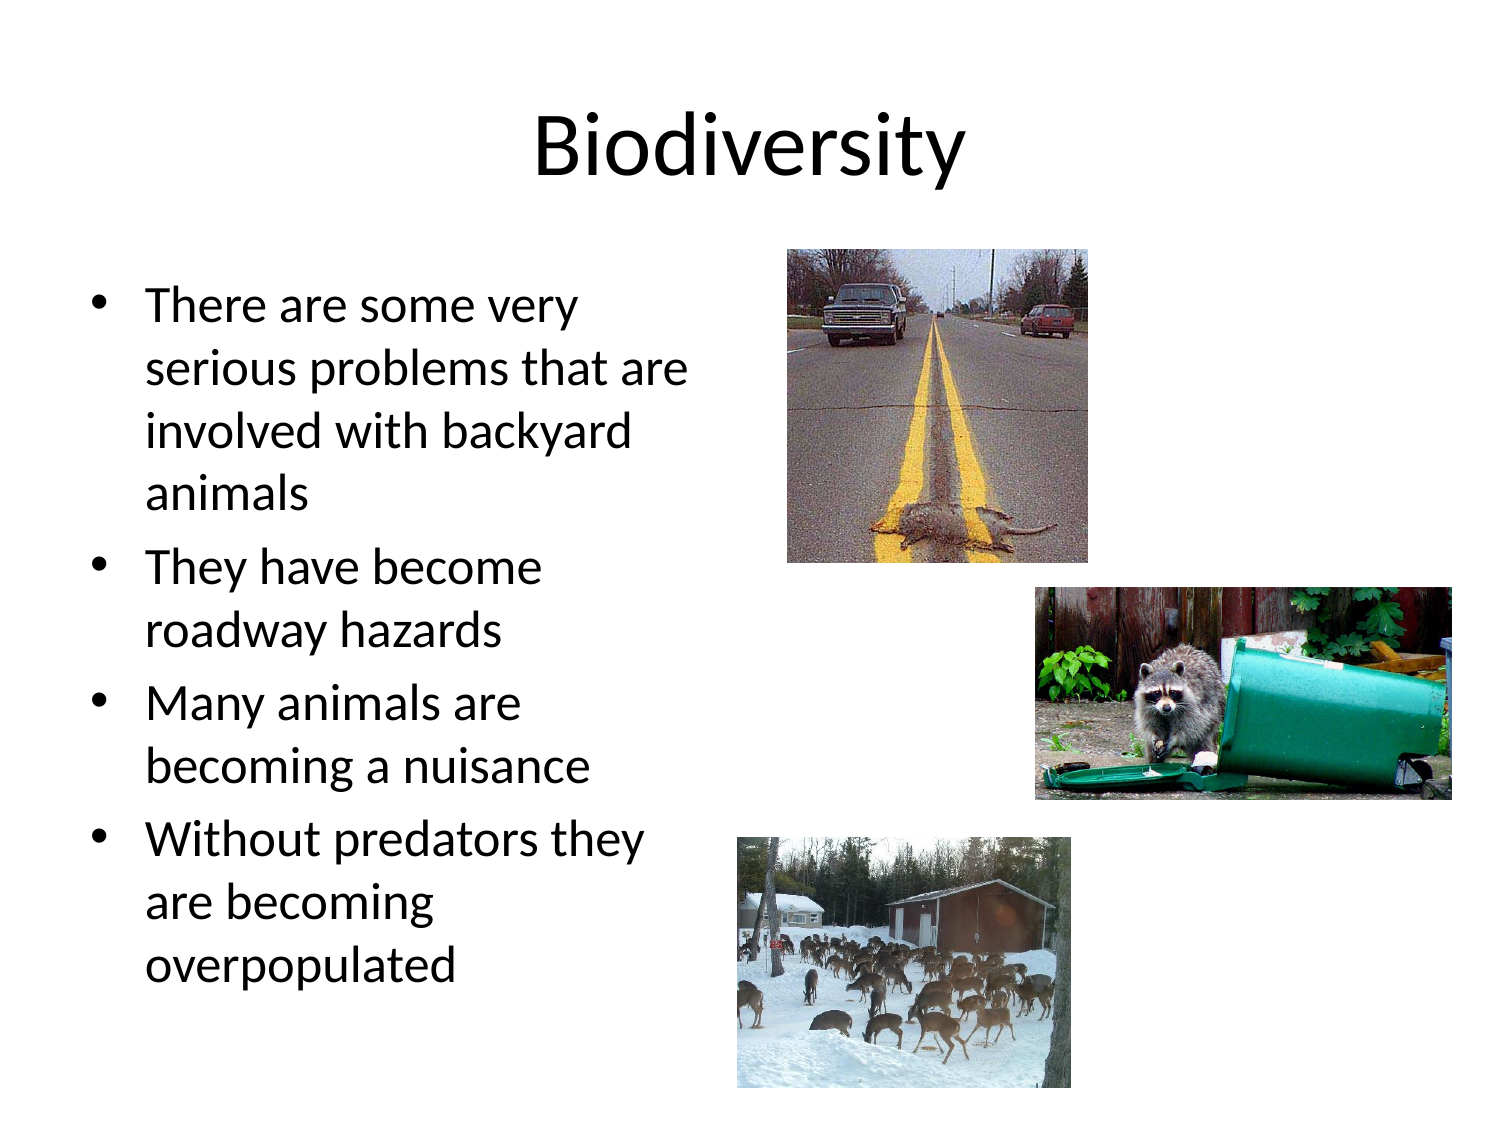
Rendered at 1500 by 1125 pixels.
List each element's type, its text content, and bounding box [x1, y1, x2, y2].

picture [737, 837, 1071, 1088]
list There are some very serious problems that are involved with backyard animals They have become roadway hazards Many animals are becoming a nuisance Without predators they are becoming overpopulated [75, 262, 738, 1005]
picture [787, 249, 1088, 563]
picture [1035, 587, 1452, 801]
title Biodiversity [75, 45, 1425, 233]
